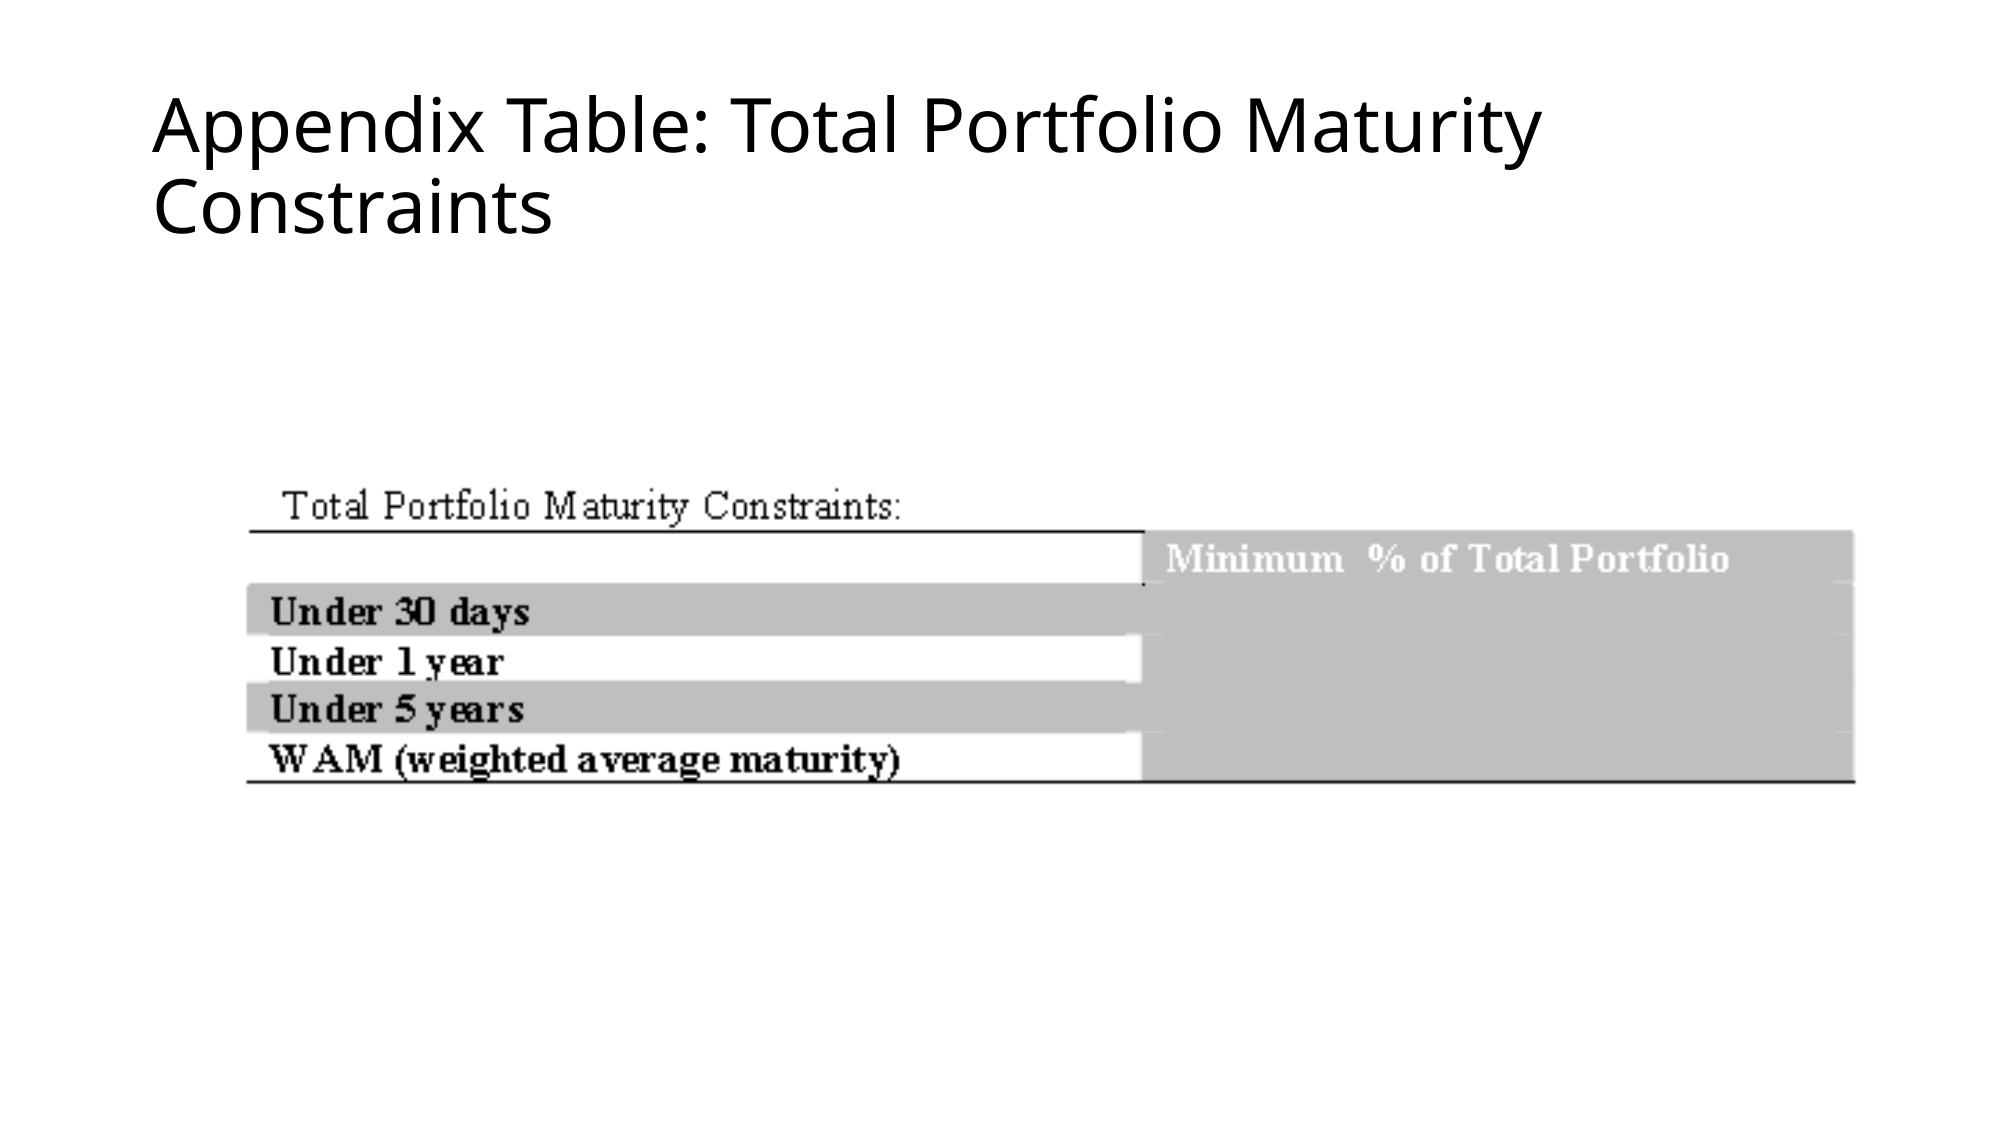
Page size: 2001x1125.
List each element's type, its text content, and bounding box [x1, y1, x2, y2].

title Appendix Table: Total Portfolio Maturity Constraints [137, 59, 1863, 278]
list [206, 456, 1892, 798]
